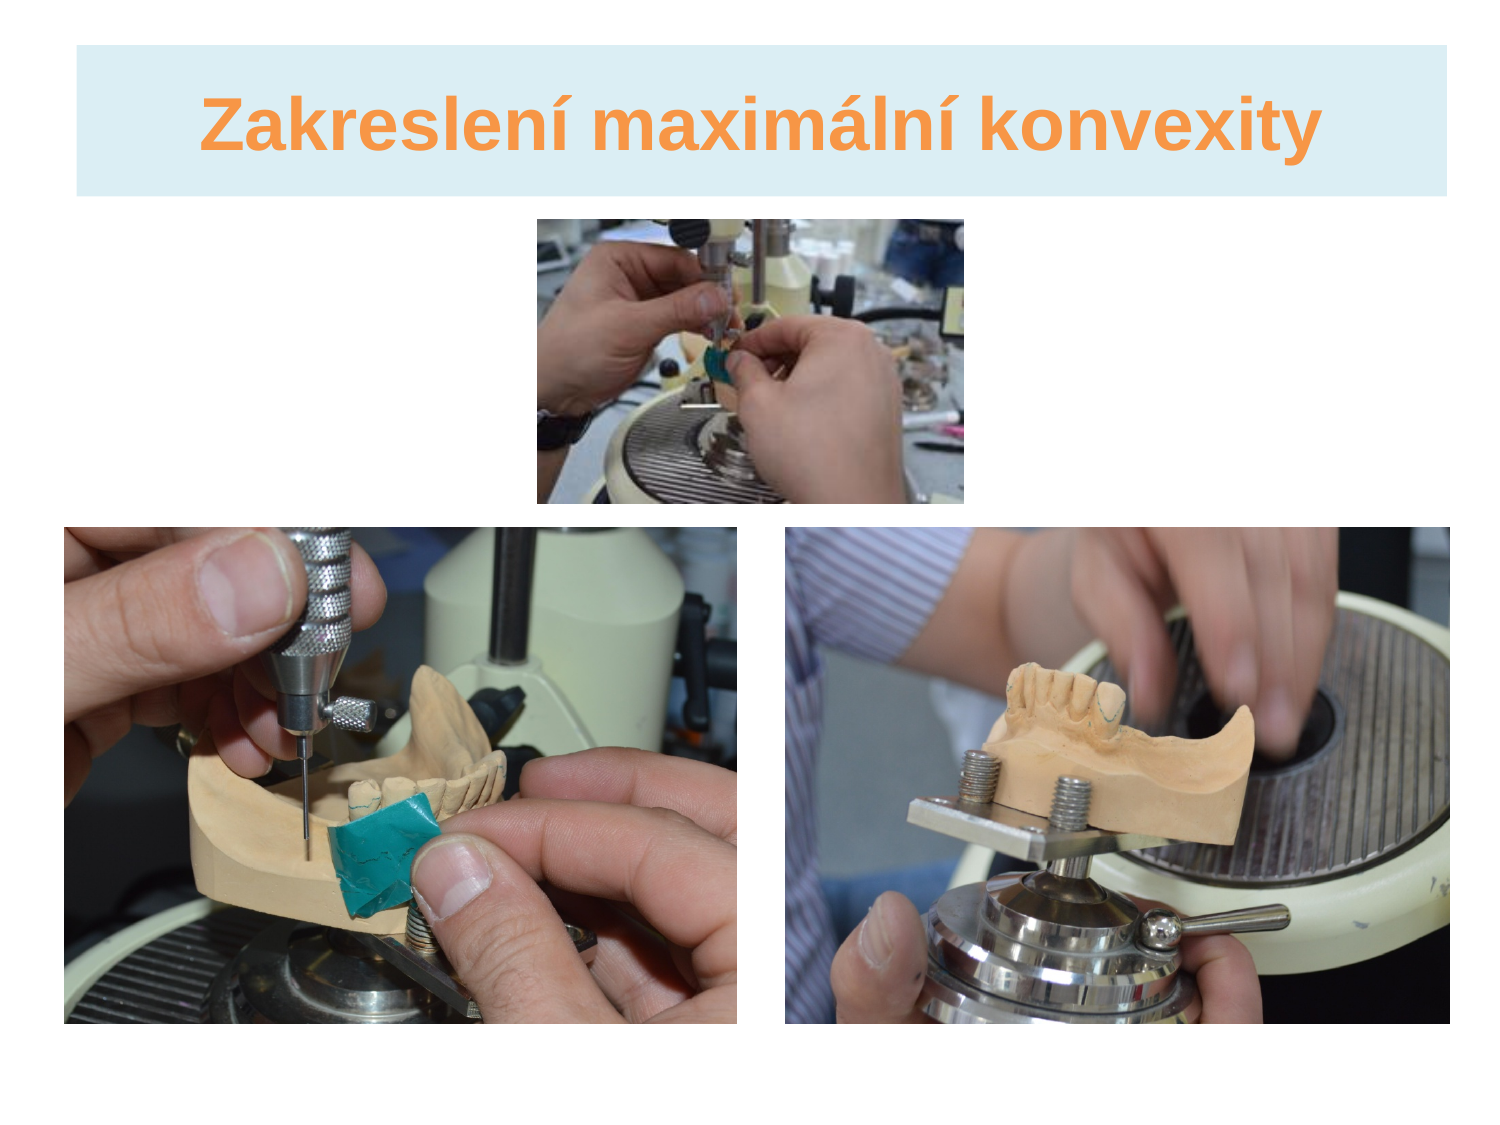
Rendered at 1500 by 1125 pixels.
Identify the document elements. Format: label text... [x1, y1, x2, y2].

picture [64, 526, 737, 1024]
picture [785, 526, 1450, 1024]
picture [537, 219, 964, 504]
title Zakreslení maximální konvexity [76, 44, 1448, 197]
